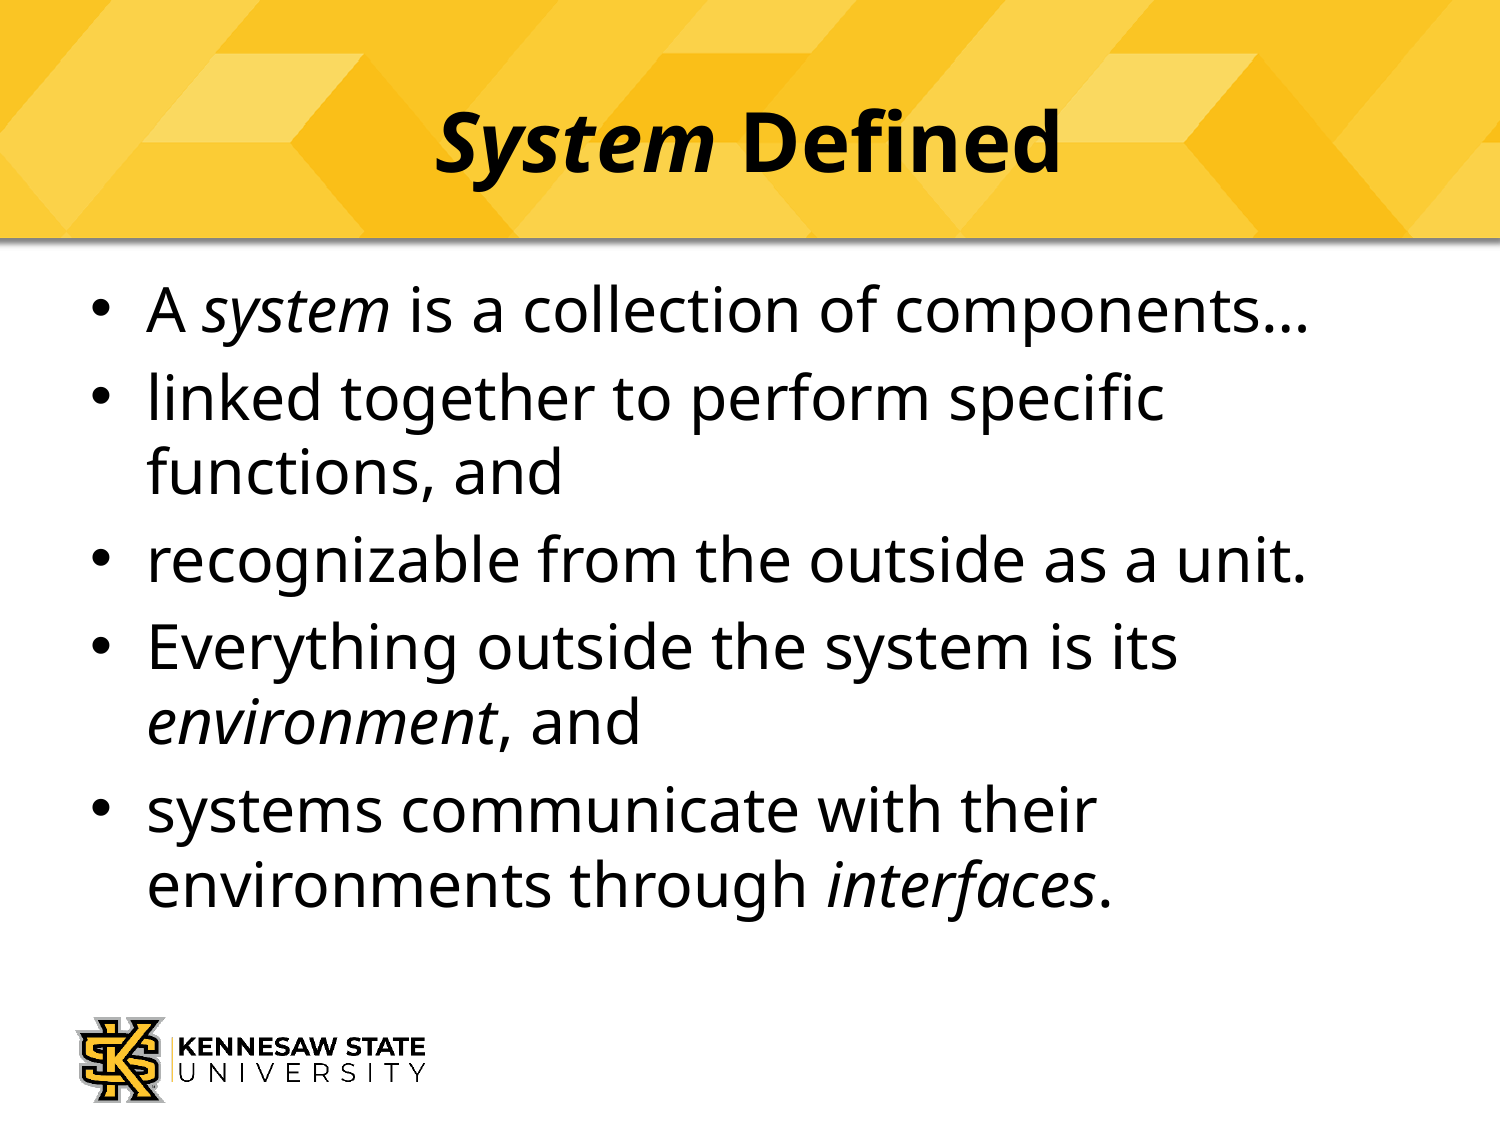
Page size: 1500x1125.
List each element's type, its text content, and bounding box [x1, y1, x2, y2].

picture [0, 0, 1500, 251]
title System Defined [75, 45, 1425, 233]
list A system is a collection of components… linked together to perform specific functions, and recognizable from the outside as a unit. Everything outside the system is its environment, and systems communicate with their environments through interfaces. [75, 262, 1425, 1005]
picture [75, 1017, 425, 1103]
